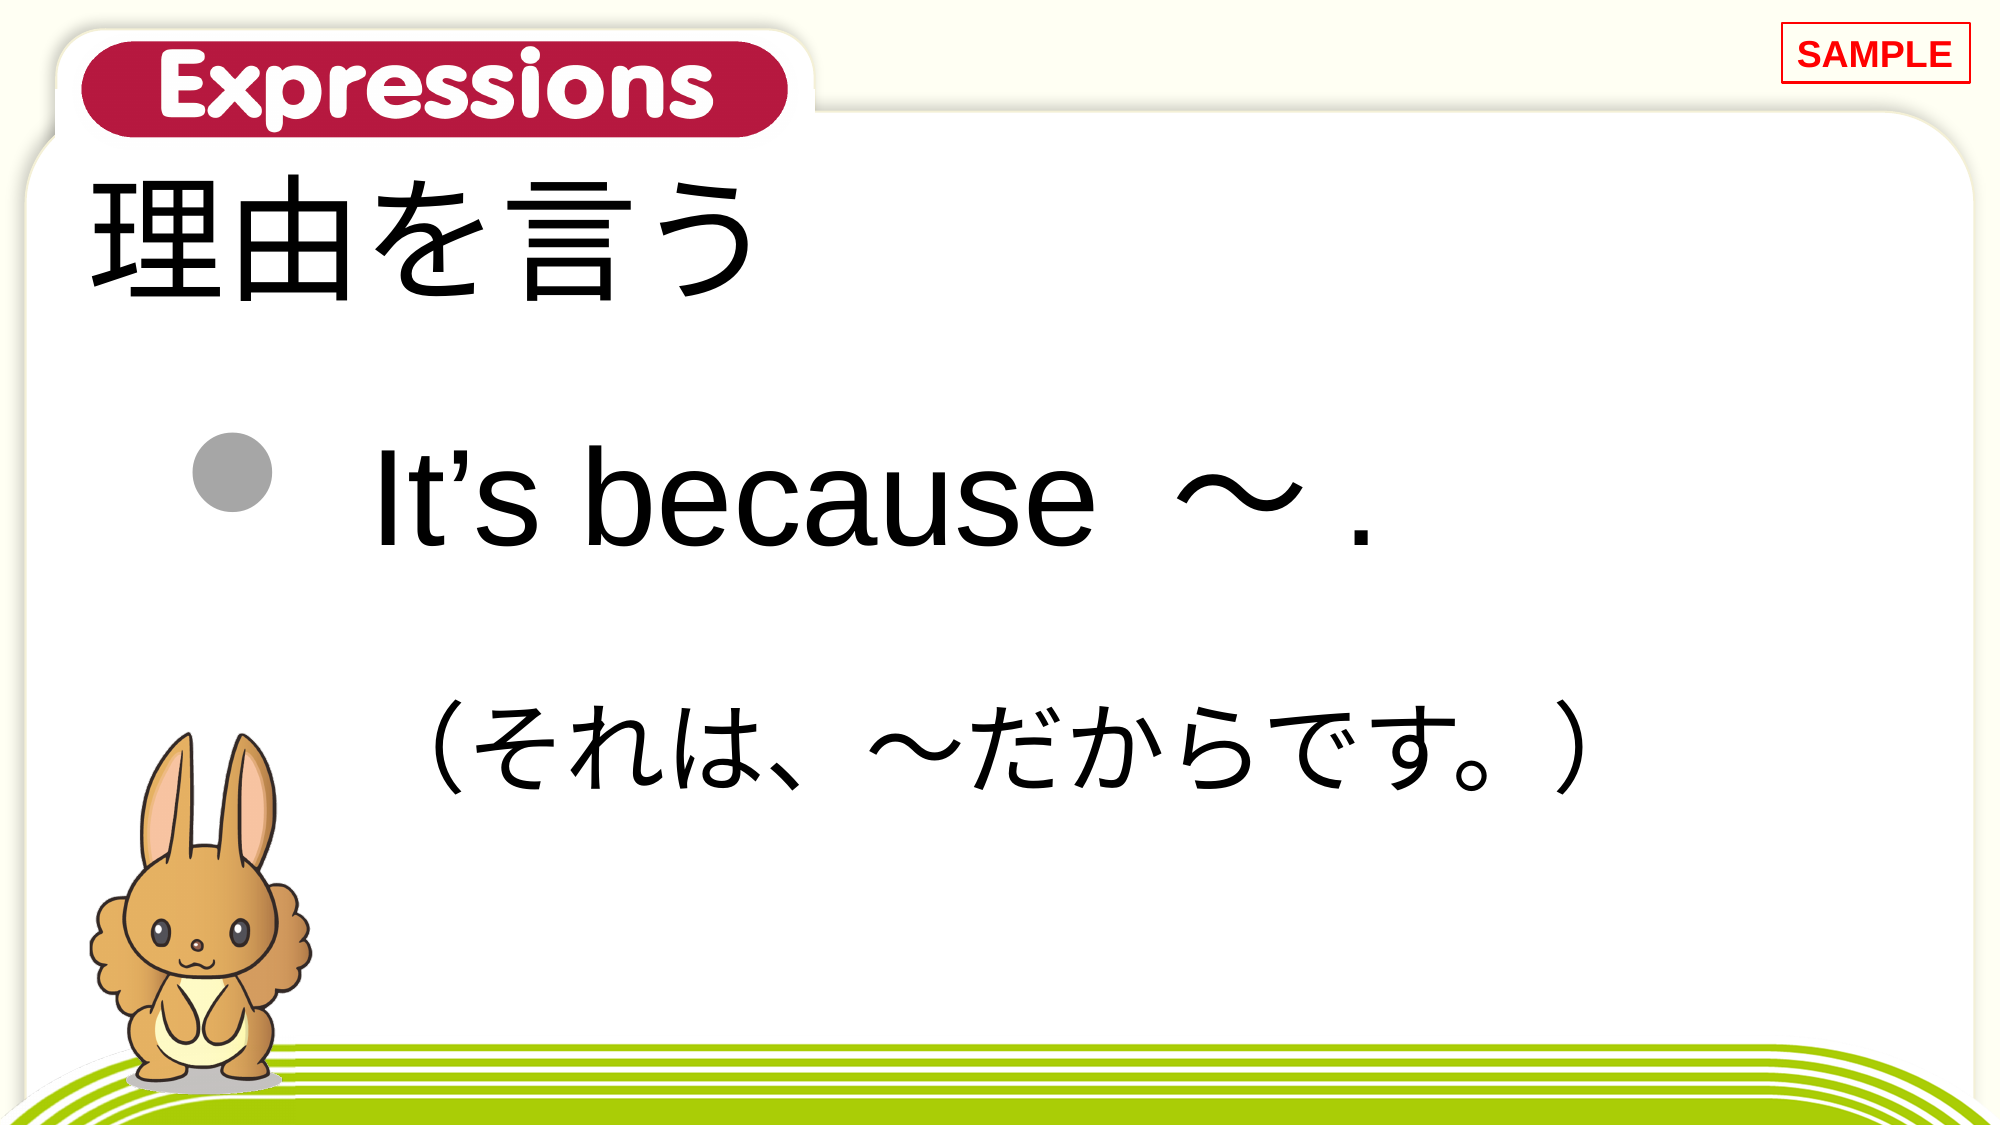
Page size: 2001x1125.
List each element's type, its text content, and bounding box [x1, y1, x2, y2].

list It’s because ～. [166, 319, 1940, 692]
text_box SAMPLE [1782, 22, 1971, 83]
title 理由を言う [72, 164, 1229, 318]
picture [72, 33, 799, 150]
list （それは、～だからです。） [351, 691, 1944, 1035]
picture [2, 719, 2000, 1125]
